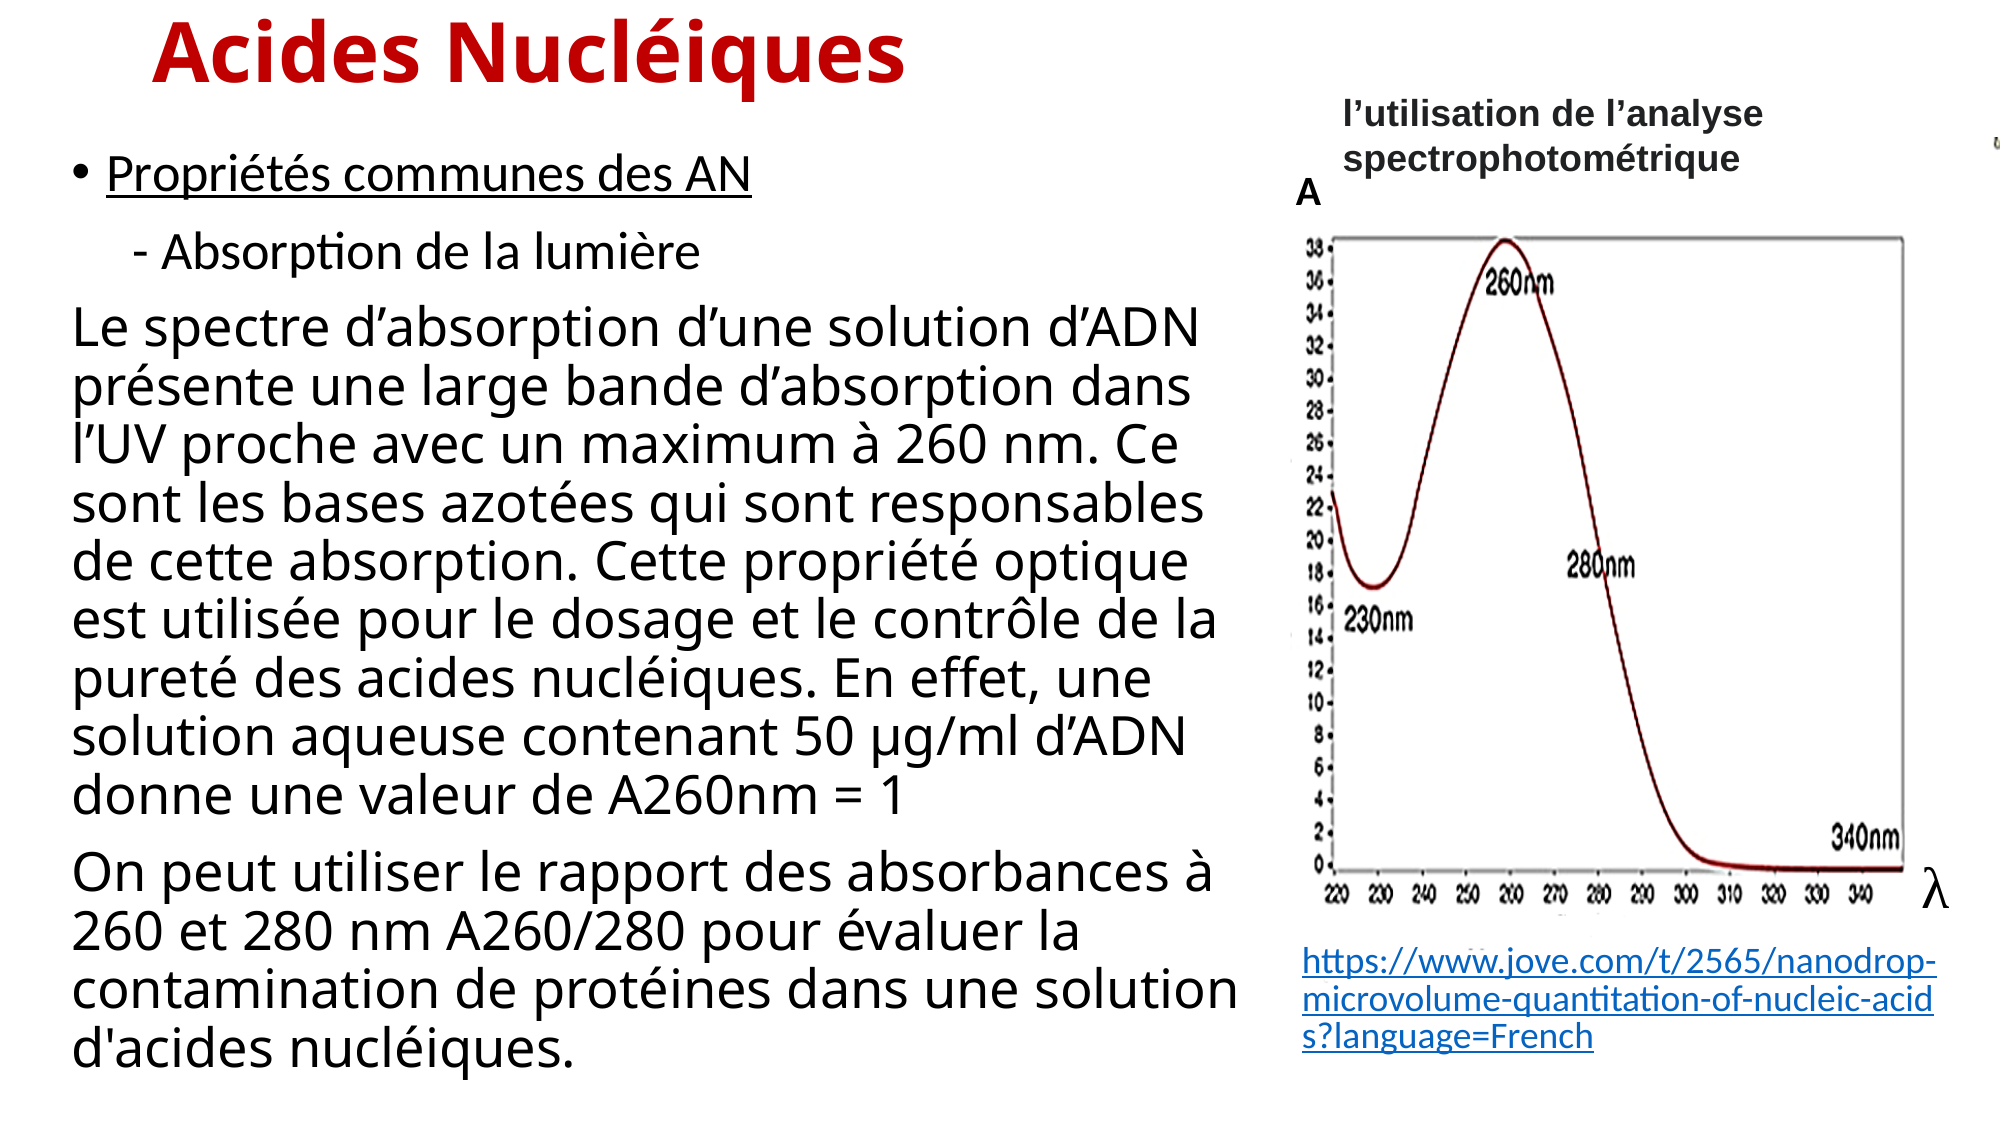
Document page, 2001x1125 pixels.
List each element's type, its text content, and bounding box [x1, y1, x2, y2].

picture [1241, 137, 2000, 1006]
text_box https://www.jove.com/t/2565/nanodrop-microvolume-quantitation-of-nucleic-acids?language=French [1287, 1006, 1955, 1034]
text_box Acides Nucléiques [137, 29, 1863, 82]
list Propriétés communes des AN - Absorption de la lumière Le spectre d’absorption d’une solution d’ADN présente une large bande d’absorption dans l’UV proche avec un maximum à 260 nm. Ce sont les bases azotées qui sont responsables de cette absorption. Cette propriété optique est utilisée pour le dosage et le contrôle de la pureté des acides nucléiques. En effet, une solution aqueuse contenant 50 μg/ml d’ADN donne une valeur de A260nm = 1 On peut utiliser le rapport des absorbances à 260 et 280 nm A260/280 pour évaluer la contamination de protéines dans une solution d'acides nucléiques. [56, 137, 1282, 1096]
text_box l’utilisation de l’analyse spectrophotométrique [1327, 81, 1955, 137]
